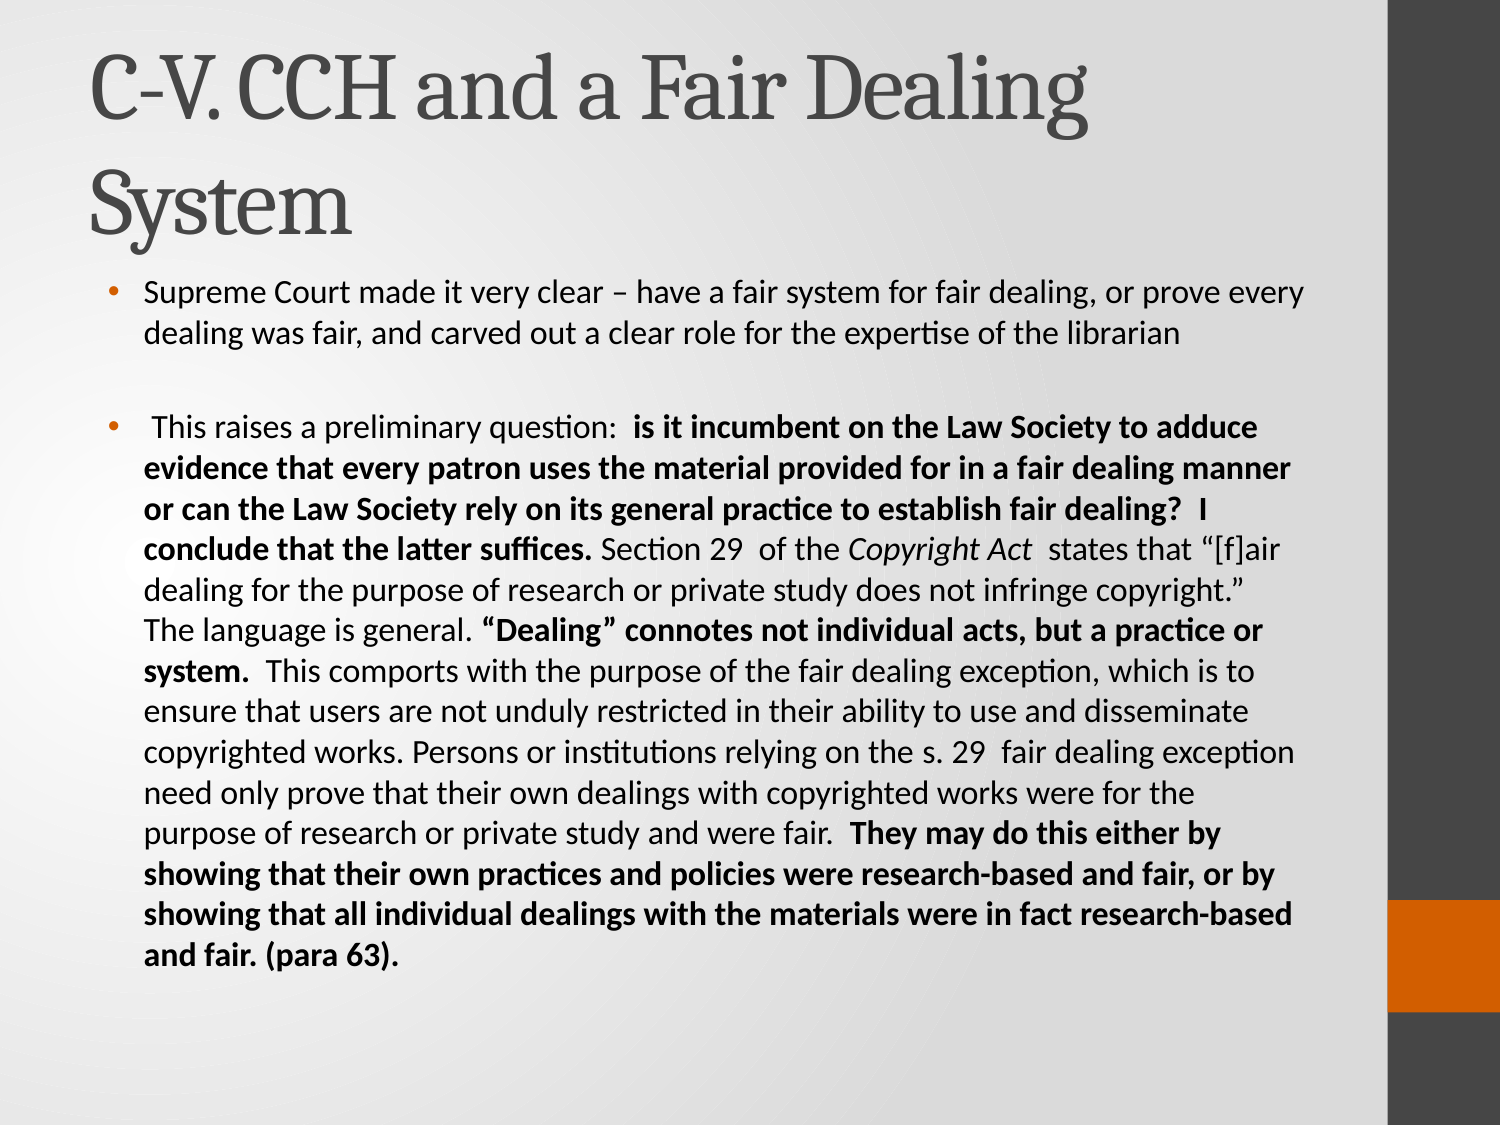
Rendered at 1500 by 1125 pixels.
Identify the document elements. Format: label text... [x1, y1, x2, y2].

list Supreme Court made it very clear – have a fair system for fair dealing, or prove every dealing was fair, and carved out a clear role for the expertise of the librarian This raises a preliminary question: is it incumbent on the Law Society to adduce evidence that every patron uses the material provided for in a fair dealing manner or can the Law Society rely on its general practice to establish fair dealing? I conclude that the latter suffices. Section 29 of the Copyright Act states that “[f]air dealing for the purpose of research or private study does not infringe copyright.” The language is general. “Dealing” connotes not individual acts, but a practice or system. This comports with the purpose of the fair dealing exception, which is to ensure that users are not unduly restricted in their ability to use and disseminate copyrighted works. Persons or institutions relying on the s. 29 fair dealing exception need only prove that their own dealings with copyrighted works were for the purpose of research or private study and were fair. They may do this either by showing that their own practices and policies were research-based and fair, or by showing that all individual dealings with the materials were in fact research-based and fair. (para 63). [75, 262, 1325, 1050]
title C-V. CCH and a Fair Dealing System [75, 45, 1325, 233]
